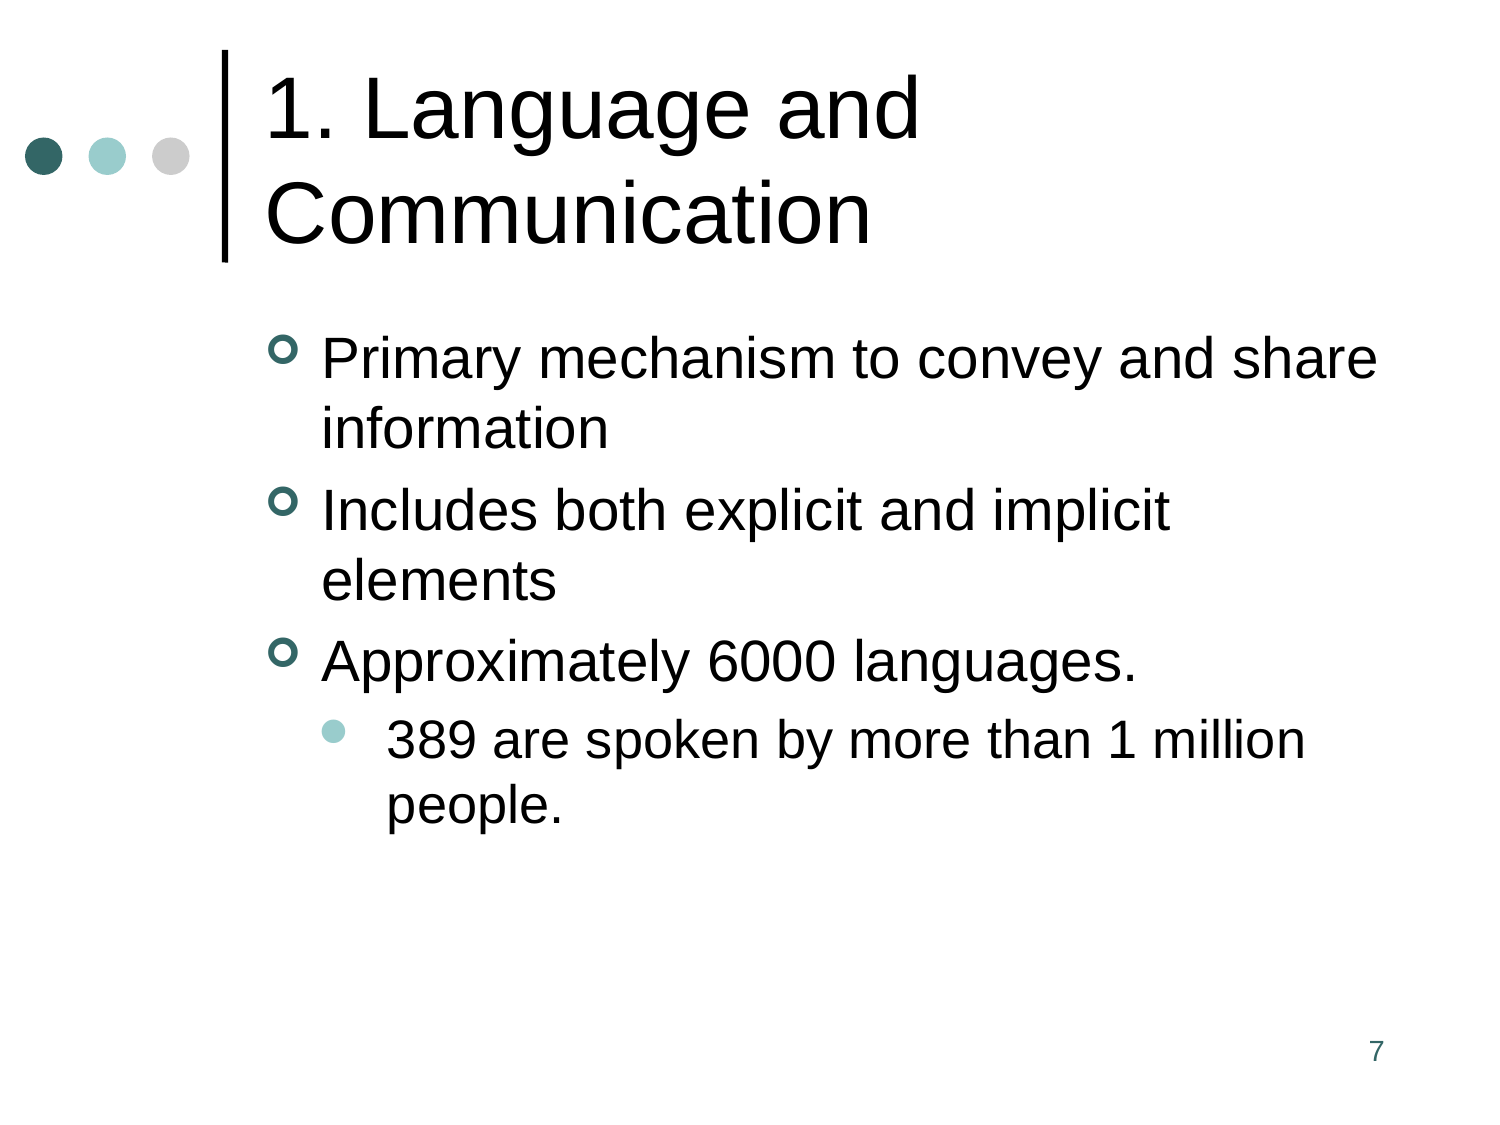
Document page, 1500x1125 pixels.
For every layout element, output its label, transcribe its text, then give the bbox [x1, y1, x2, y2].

list Primary mechanism to convey and share information Includes both explicit and implicit elements Approximately 6000 languages. 389 are spoken by more than 1 million people. [249, 312, 1400, 988]
slide_number 7 [1187, 1025, 1400, 1100]
title 1. Language and Communication [249, 31, 1400, 282]
